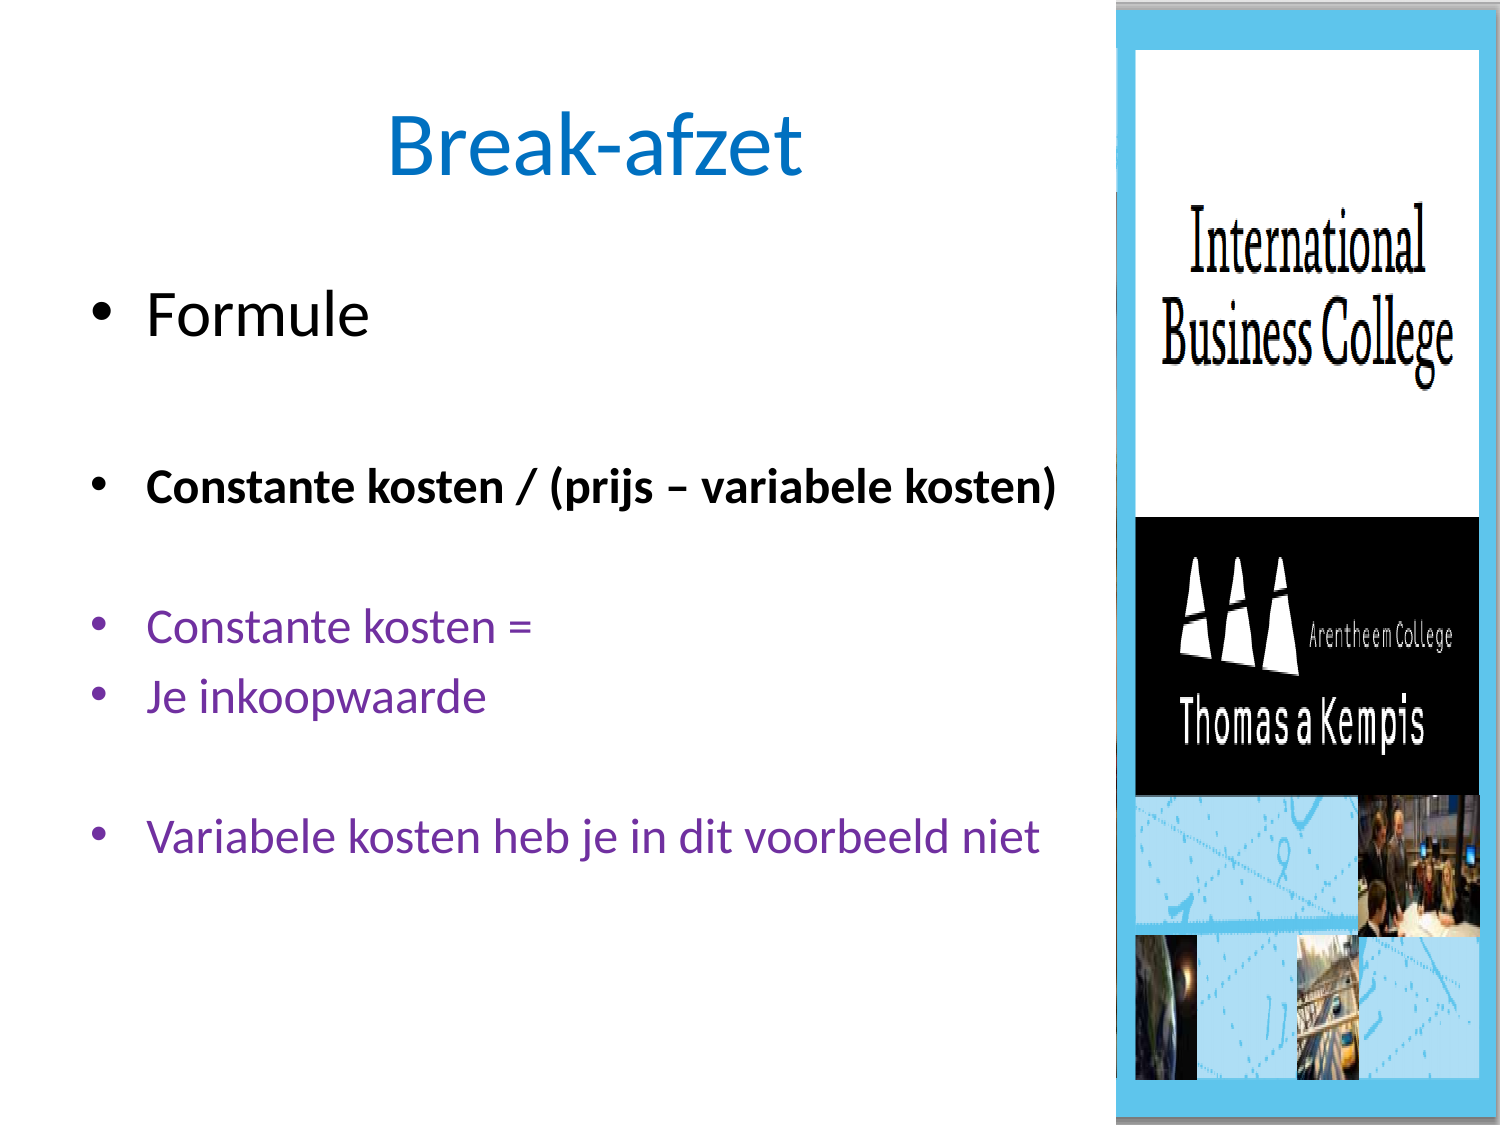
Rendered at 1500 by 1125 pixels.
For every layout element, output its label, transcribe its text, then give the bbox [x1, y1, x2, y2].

title Break-afzet [75, 45, 1110, 233]
picture [1115, 0, 1500, 1125]
list Formule Constante kosten / (prijs – variabele kosten) Constante kosten = Je inkoopwaarde Variabele kosten heb je in dit voorbeeld niet [75, 262, 1110, 1005]
